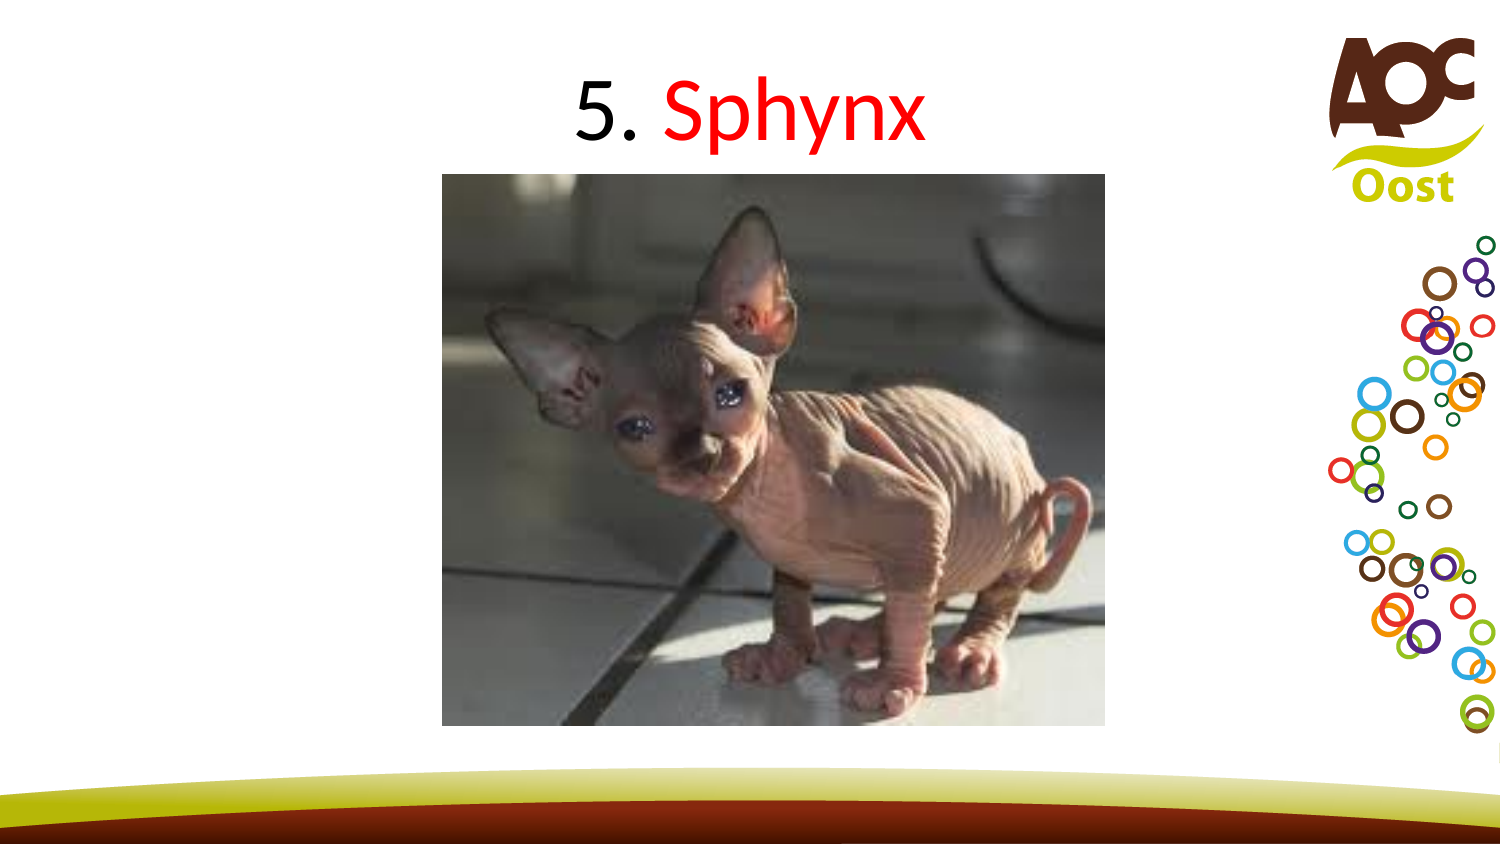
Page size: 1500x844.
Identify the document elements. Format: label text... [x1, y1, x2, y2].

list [442, 174, 1105, 726]
picture [0, 0, 1500, 844]
title 5. Sphynx [75, 33, 1425, 175]
